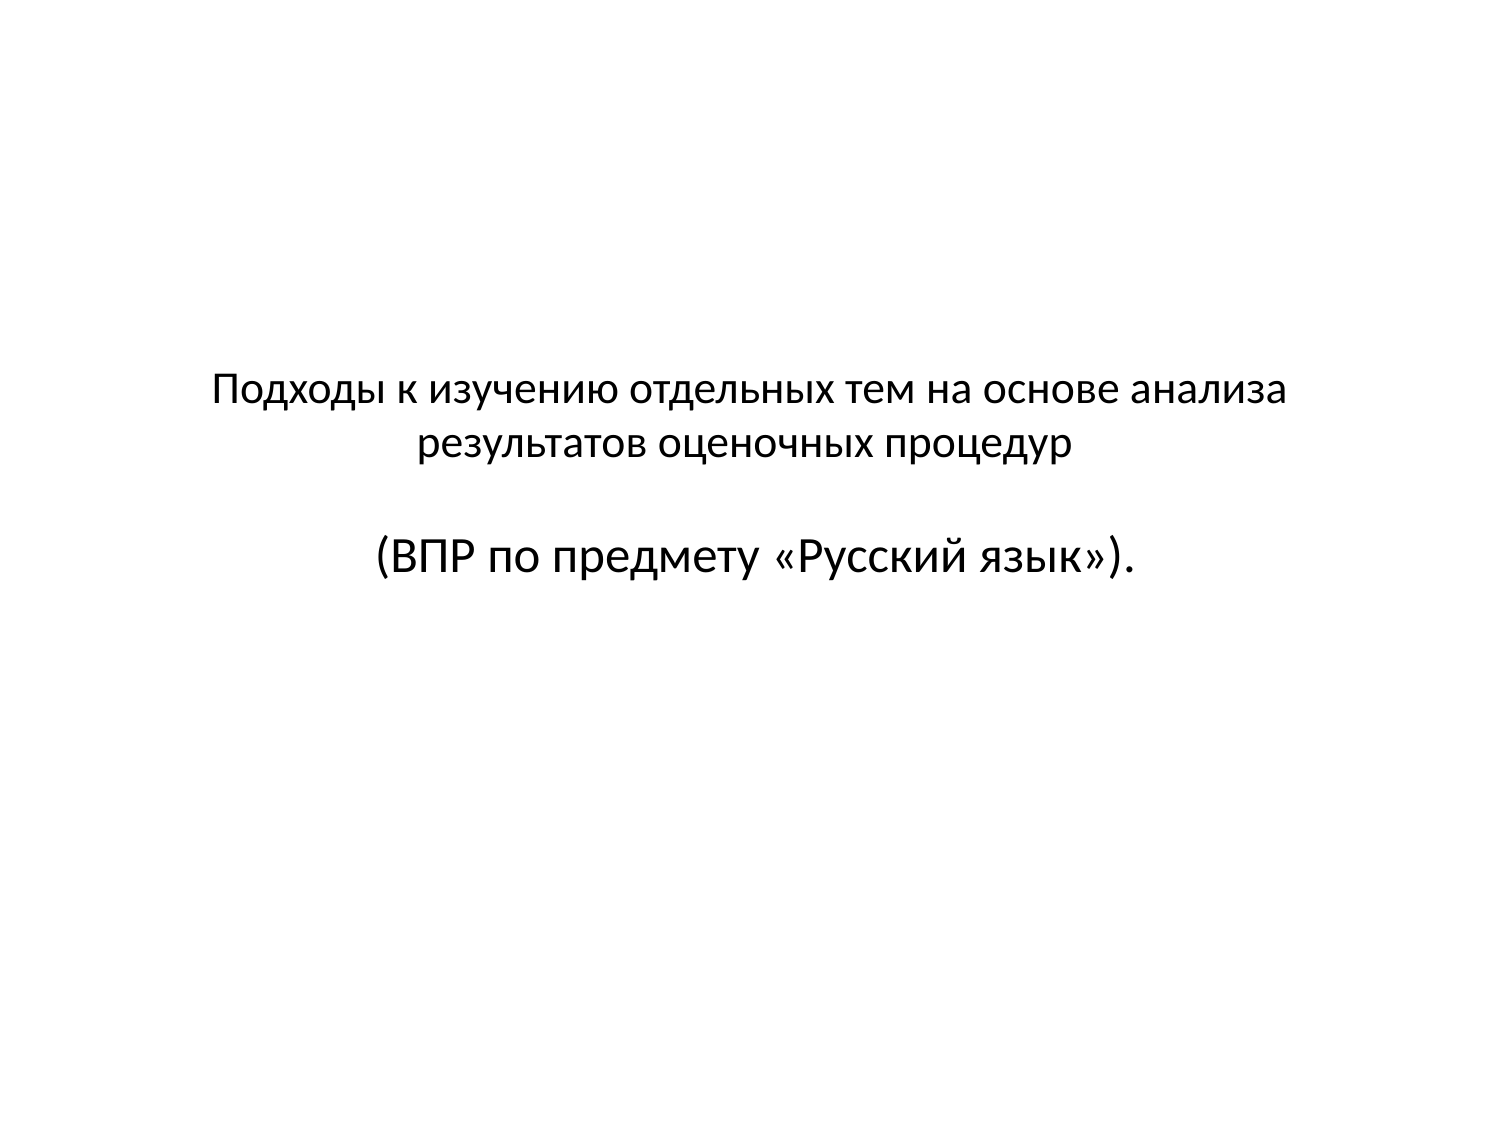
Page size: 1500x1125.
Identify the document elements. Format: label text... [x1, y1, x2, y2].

title Подходы к изучению отдельных тем на основе анализа результатов оценочных процедур (ВПР по предмету «Русский язык»). [112, 349, 1388, 591]
